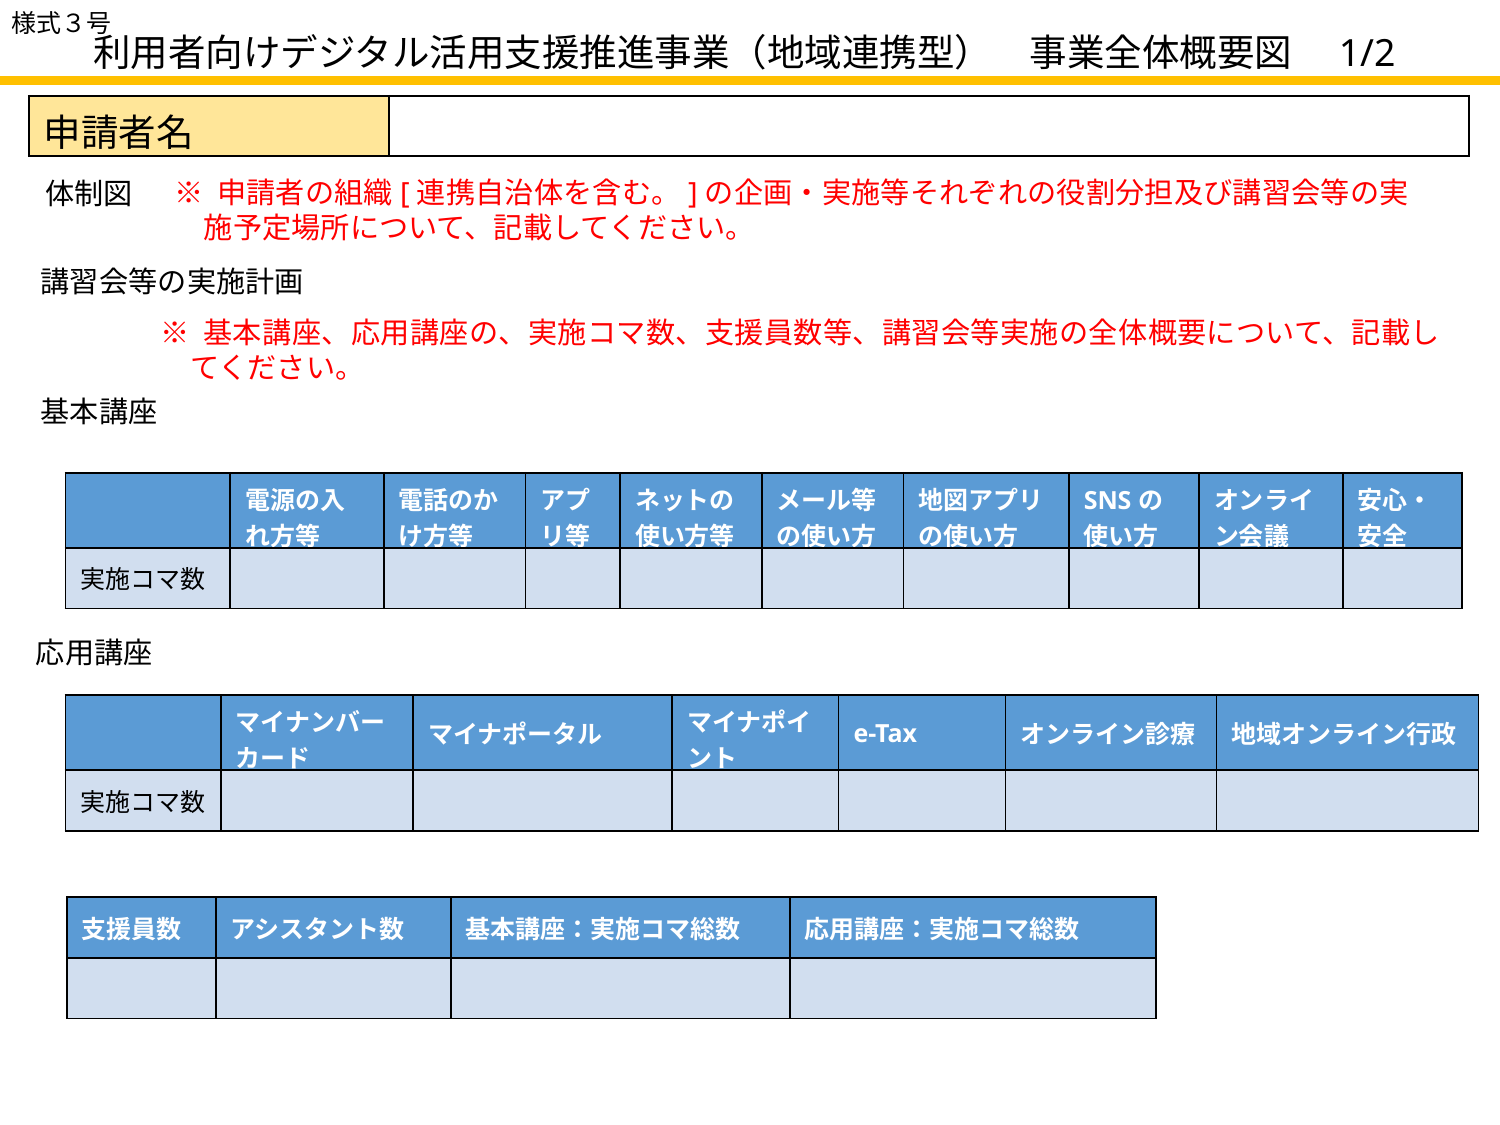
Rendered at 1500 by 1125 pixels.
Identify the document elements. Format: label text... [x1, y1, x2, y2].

table_cell [1344, 549, 1461, 608]
table_cell [1217, 771, 1478, 830]
table_cell [904, 549, 1068, 608]
text_box 基本講座 [28, 376, 368, 456]
table_cell [791, 959, 1155, 1018]
table_header オンライン会議 [1200, 474, 1342, 547]
table_header 地図アプリの使い方 [904, 474, 1068, 547]
table_header 基本講座：実施コマ総数 [452, 898, 789, 957]
table_header オンライン診療 [1006, 696, 1216, 769]
text_box 利用者向けデジタル活用支援推進事業（地域連携型） 事業全体概要図 1/2 [78, 21, 1411, 80]
table_cell [385, 549, 525, 608]
table_header アプリ等 [526, 474, 619, 547]
table_header マイナポイント [673, 696, 838, 769]
table_cell [1200, 549, 1342, 608]
table_cell [222, 771, 412, 830]
text_box 応用講座 [23, 616, 363, 697]
table_header [66, 474, 229, 547]
table_cell [839, 771, 1005, 830]
table_cell [763, 549, 903, 608]
table_cell [414, 771, 671, 830]
table_cell [1006, 771, 1216, 830]
table_header [390, 97, 1468, 155]
table_header SNSの使い方 [1070, 474, 1198, 547]
table_header 支援員数 [68, 898, 215, 957]
table_cell [68, 959, 215, 1018]
table_header 電話のかけ方等 [385, 474, 525, 547]
table_header マイナンバーカード [222, 696, 412, 769]
table_header アシスタント数 [217, 898, 450, 957]
table_header 申請者名 [30, 97, 388, 155]
table_cell 実施コマ数 [66, 771, 220, 830]
table_cell [673, 771, 838, 830]
table_header e-Tax [839, 696, 1005, 769]
table_cell [621, 549, 761, 608]
table_header ネットの使い方等 [621, 474, 761, 547]
table_cell [526, 549, 619, 608]
table_cell [1070, 549, 1198, 608]
table_header マイナポータル [414, 696, 671, 769]
table_cell [217, 959, 450, 1018]
text_box 体制図 [32, 172, 160, 224]
text_box ※ 申請者の組織[連携自治体を含む。]の企画・実施等それぞれの役割分担及び講習会等の実施予定場所について、記載してください。 [159, 167, 1424, 252]
table_header 応用講座：実施コマ総数 [791, 898, 1155, 957]
table_header 安心・安全 [1344, 474, 1461, 547]
table_cell 実施コマ数 [66, 549, 229, 608]
text_box 様式３号 [0, 0, 127, 45]
table_header メール等の使い方 [763, 474, 903, 547]
text_box 講習会等の実施計画 [28, 246, 368, 326]
table_cell [231, 549, 383, 608]
table_header 地域オンライン行政 [1217, 696, 1478, 769]
text_box ※ 基本講座、応用講座の、実施コマ数、支援員数等、講習会等実施の全体概要について、記載してください。 [145, 306, 1455, 392]
table_cell [452, 959, 789, 1018]
table_header [66, 697, 220, 769]
table_header 電源の入れ方等 [231, 474, 383, 547]
